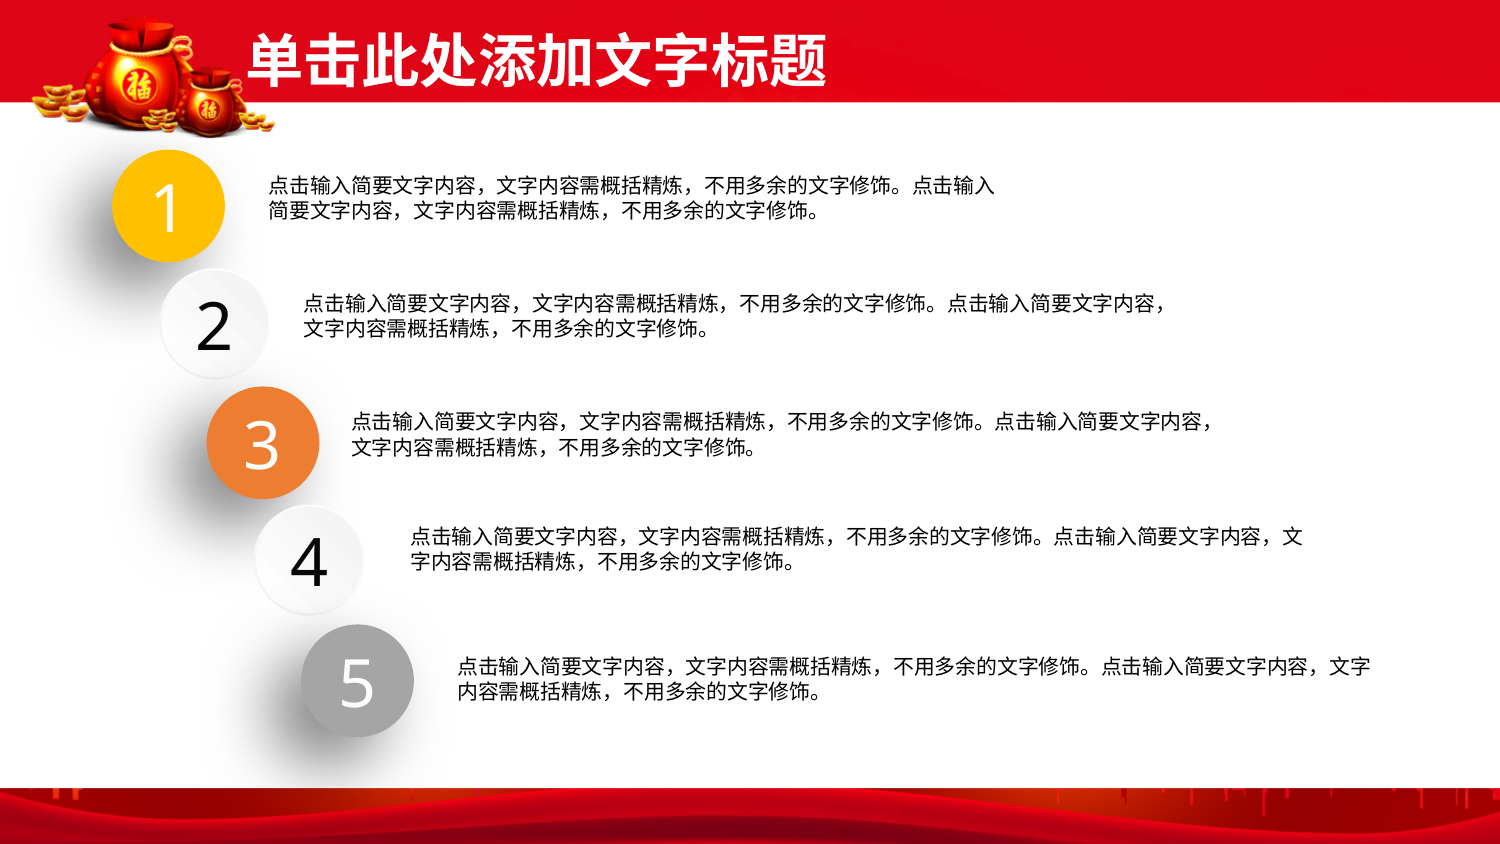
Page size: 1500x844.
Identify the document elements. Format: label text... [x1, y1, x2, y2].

text_box 3 [205, 385, 321, 501]
text_box 点击输入简要文字内容，文字内容需概括精炼，不用多余的文字修饰。点击输入简要文字内容，文字内容需概括精炼，不用多余的文字修饰。 [253, 165, 1022, 231]
text_box 点击输入简要文字内容，文字内容需概括精炼，不用多余的文字修饰。点击输入简要文字内容，文字内容需概括精炼，不用多余的文字修饰。 [336, 401, 1247, 467]
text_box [253, 504, 365, 616]
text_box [159, 268, 271, 380]
text_box 1 [111, 148, 226, 264]
text_box 5 [300, 623, 415, 739]
text_box 点击输入简要文字内容，文字内容需概括精炼，不用多余的文字修饰。点击输入简要文字内容，文字内容需概括精炼，不用多余的文字修饰。 [289, 282, 1187, 348]
text_box 点击输入简要文字内容，文字内容需概括精炼，不用多余的文字修饰。点击输入简要文字内容，文字内容需概括精炼，不用多余的文字修饰。 [395, 516, 1329, 581]
text_box 点击输入简要文字内容，文字内容需概括精炼，不用多余的文字修饰。点击输入简要文字内容，文字内容需概括精炼，不用多余的文字修饰。 [442, 646, 1400, 711]
picture [0, 789, 1500, 844]
picture [0, 0, 1500, 139]
